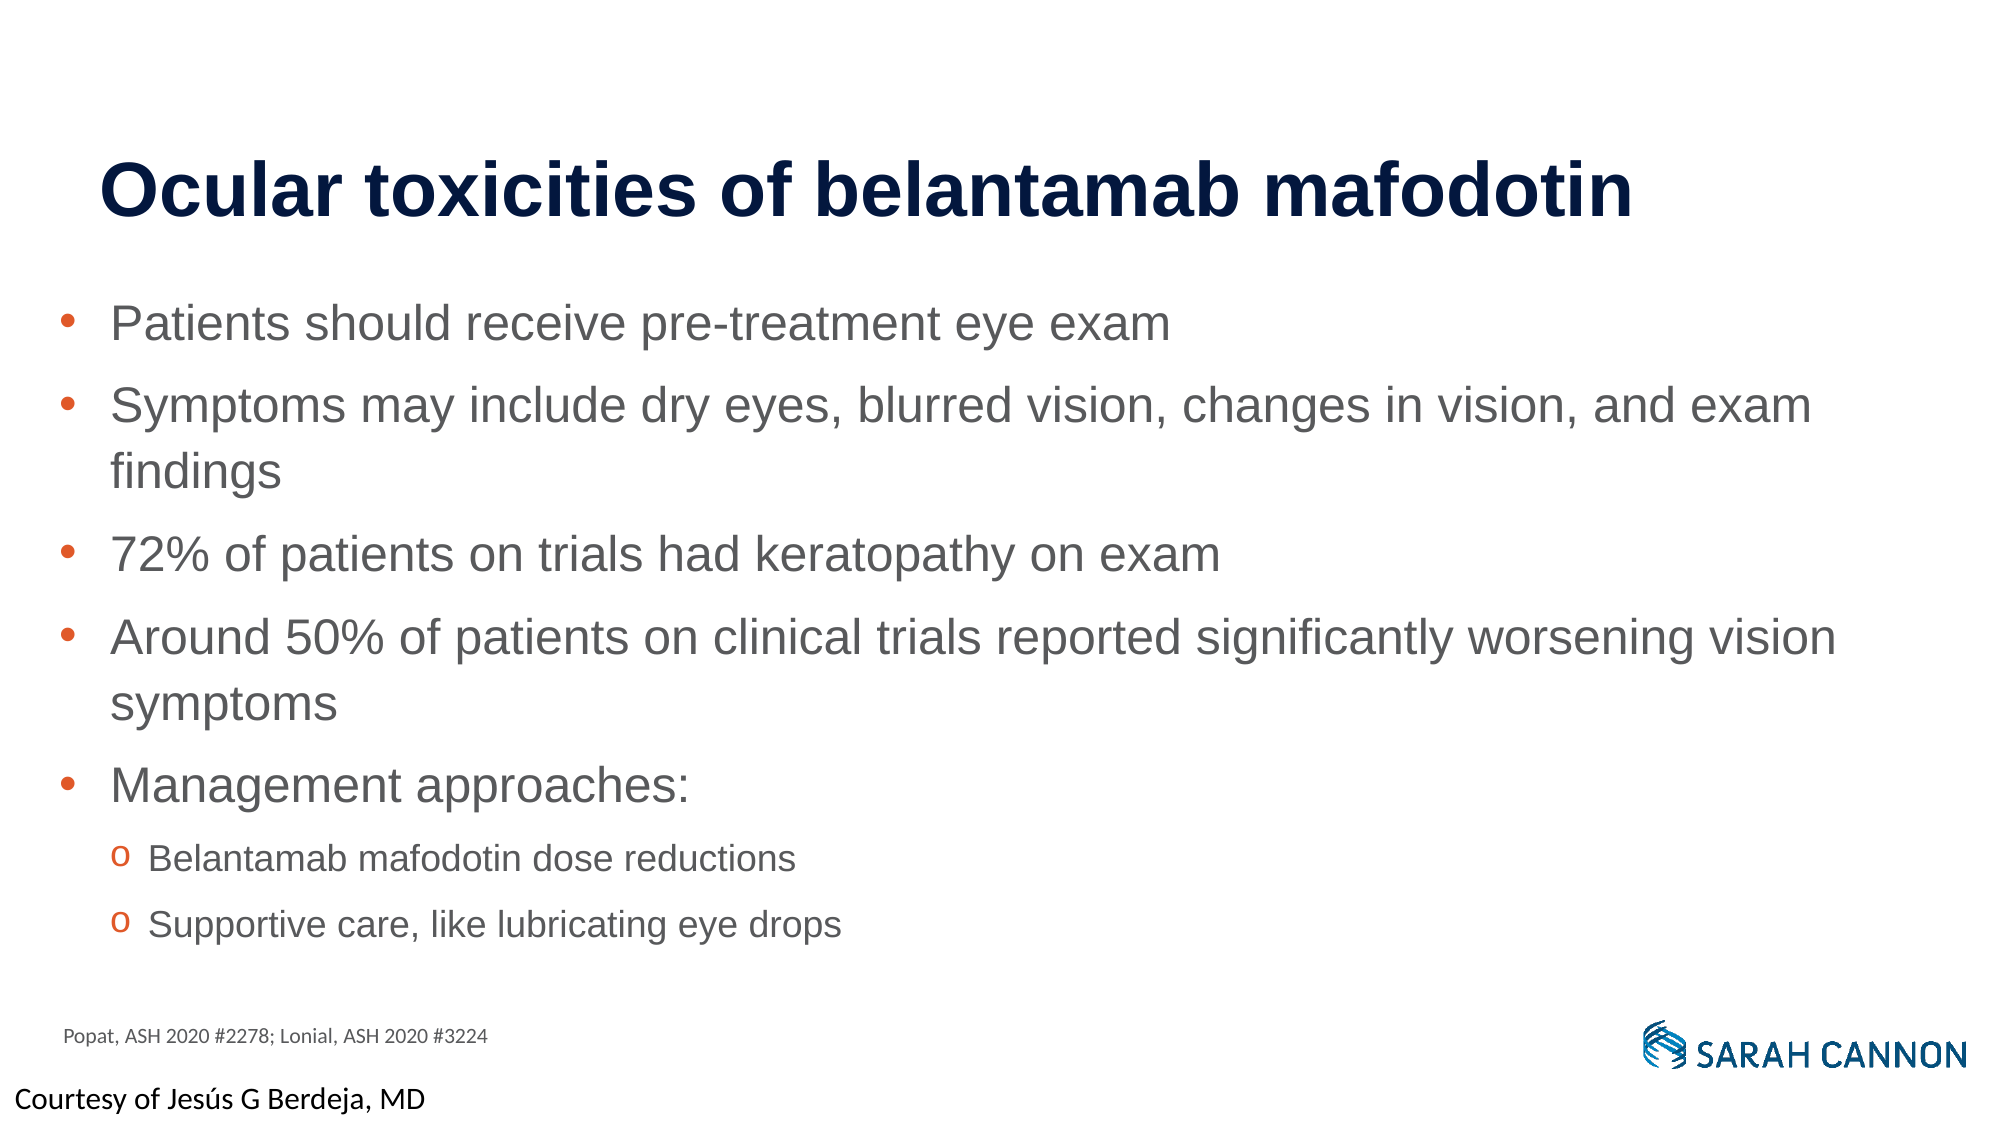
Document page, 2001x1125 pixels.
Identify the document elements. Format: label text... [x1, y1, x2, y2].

list Patients should receive pre-treatment eye exam Symptoms may include dry eyes, blurred vision, changes in vision, and exam findings 72% of patients on trials had keratopathy on exam Around 50% of patients on clinical trials reported significantly worsening vision symptoms Management approaches: Belantamab mafodotin dose reductions Supportive care, like lubricating eye drops [44, 276, 1956, 1011]
text_box Courtesy of Jesús G Berdeja, MD [0, 1070, 523, 1123]
text_box Popat, ASH 2020 #2278; Lonial, ASH 2020 #3224 [48, 1014, 504, 1056]
title Ocular toxicities of belantamab mafodotin [99, 54, 1900, 232]
picture [1643, 1020, 1966, 1079]
